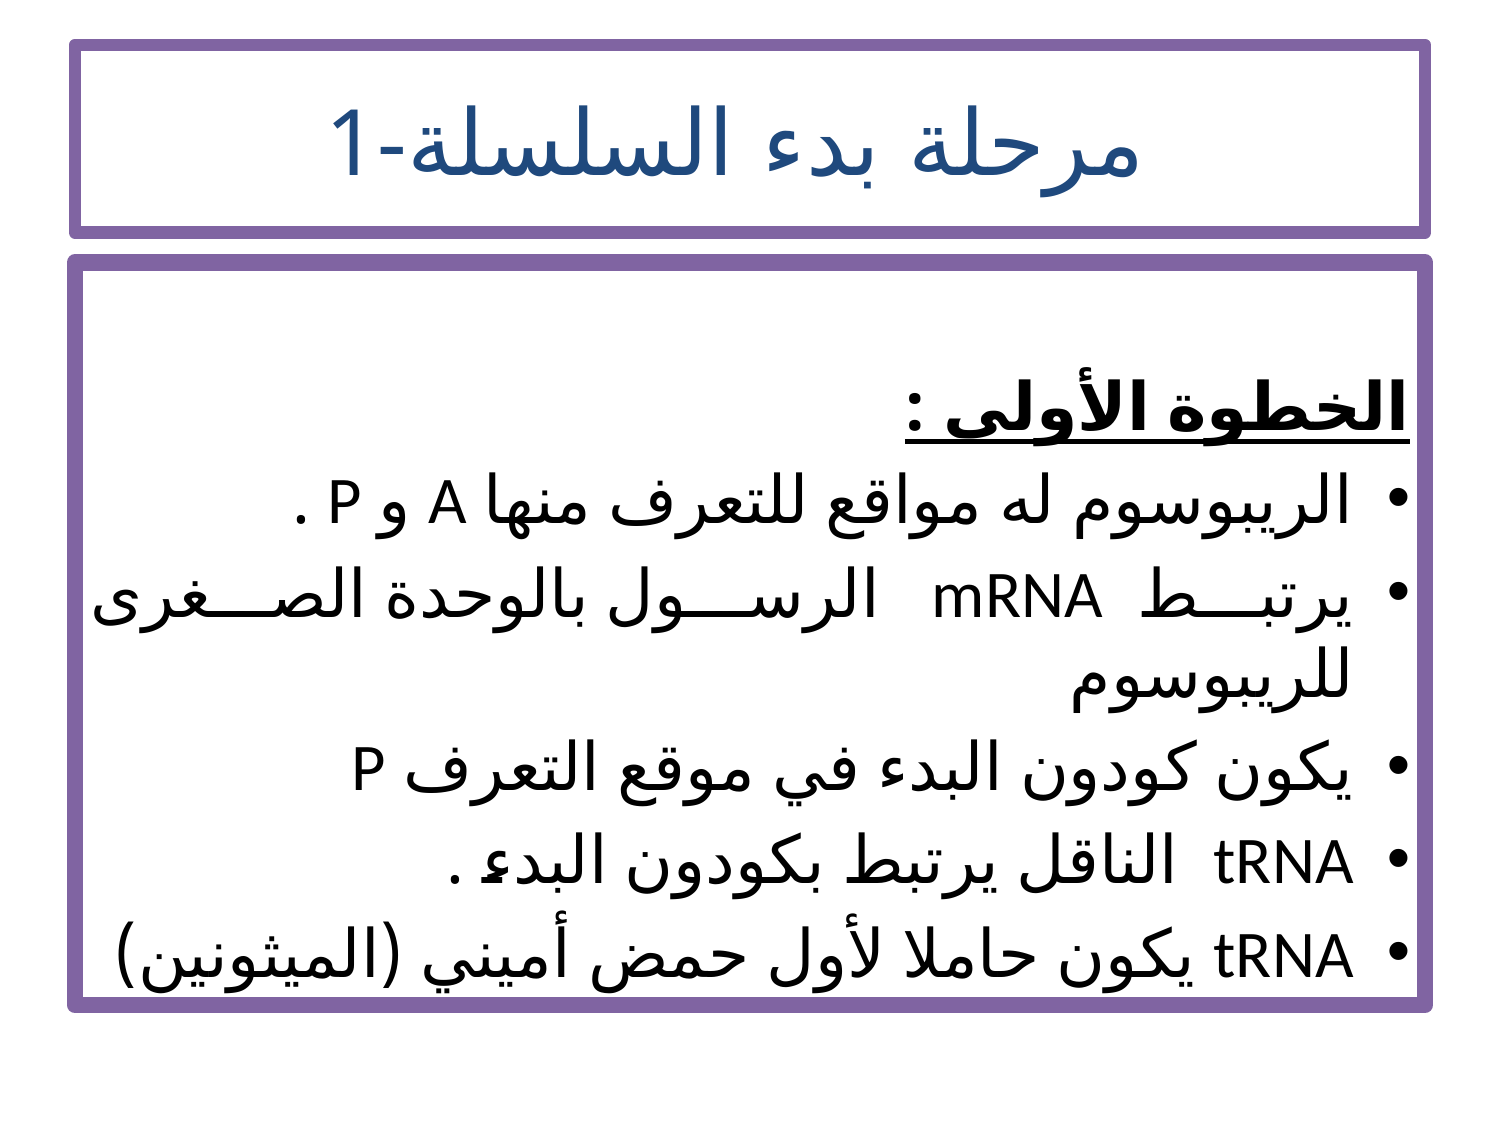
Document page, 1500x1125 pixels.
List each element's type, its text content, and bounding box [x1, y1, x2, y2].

list الخطوة الأولى : الريبوسوم له مواقع للتعرف منها A و P . يرتبط mRNA الرسول بالوحدة الصغرى للريبوسوم يكون كودون البدء في موقع التعرف P tRNA الناقل يرتبط بكودون البدء . tRNA يكون حاملا لأول حمض أميني (الميثونين) [75, 262, 1425, 1005]
title 1-مرحلة بدء السلسلة [75, 45, 1425, 233]
